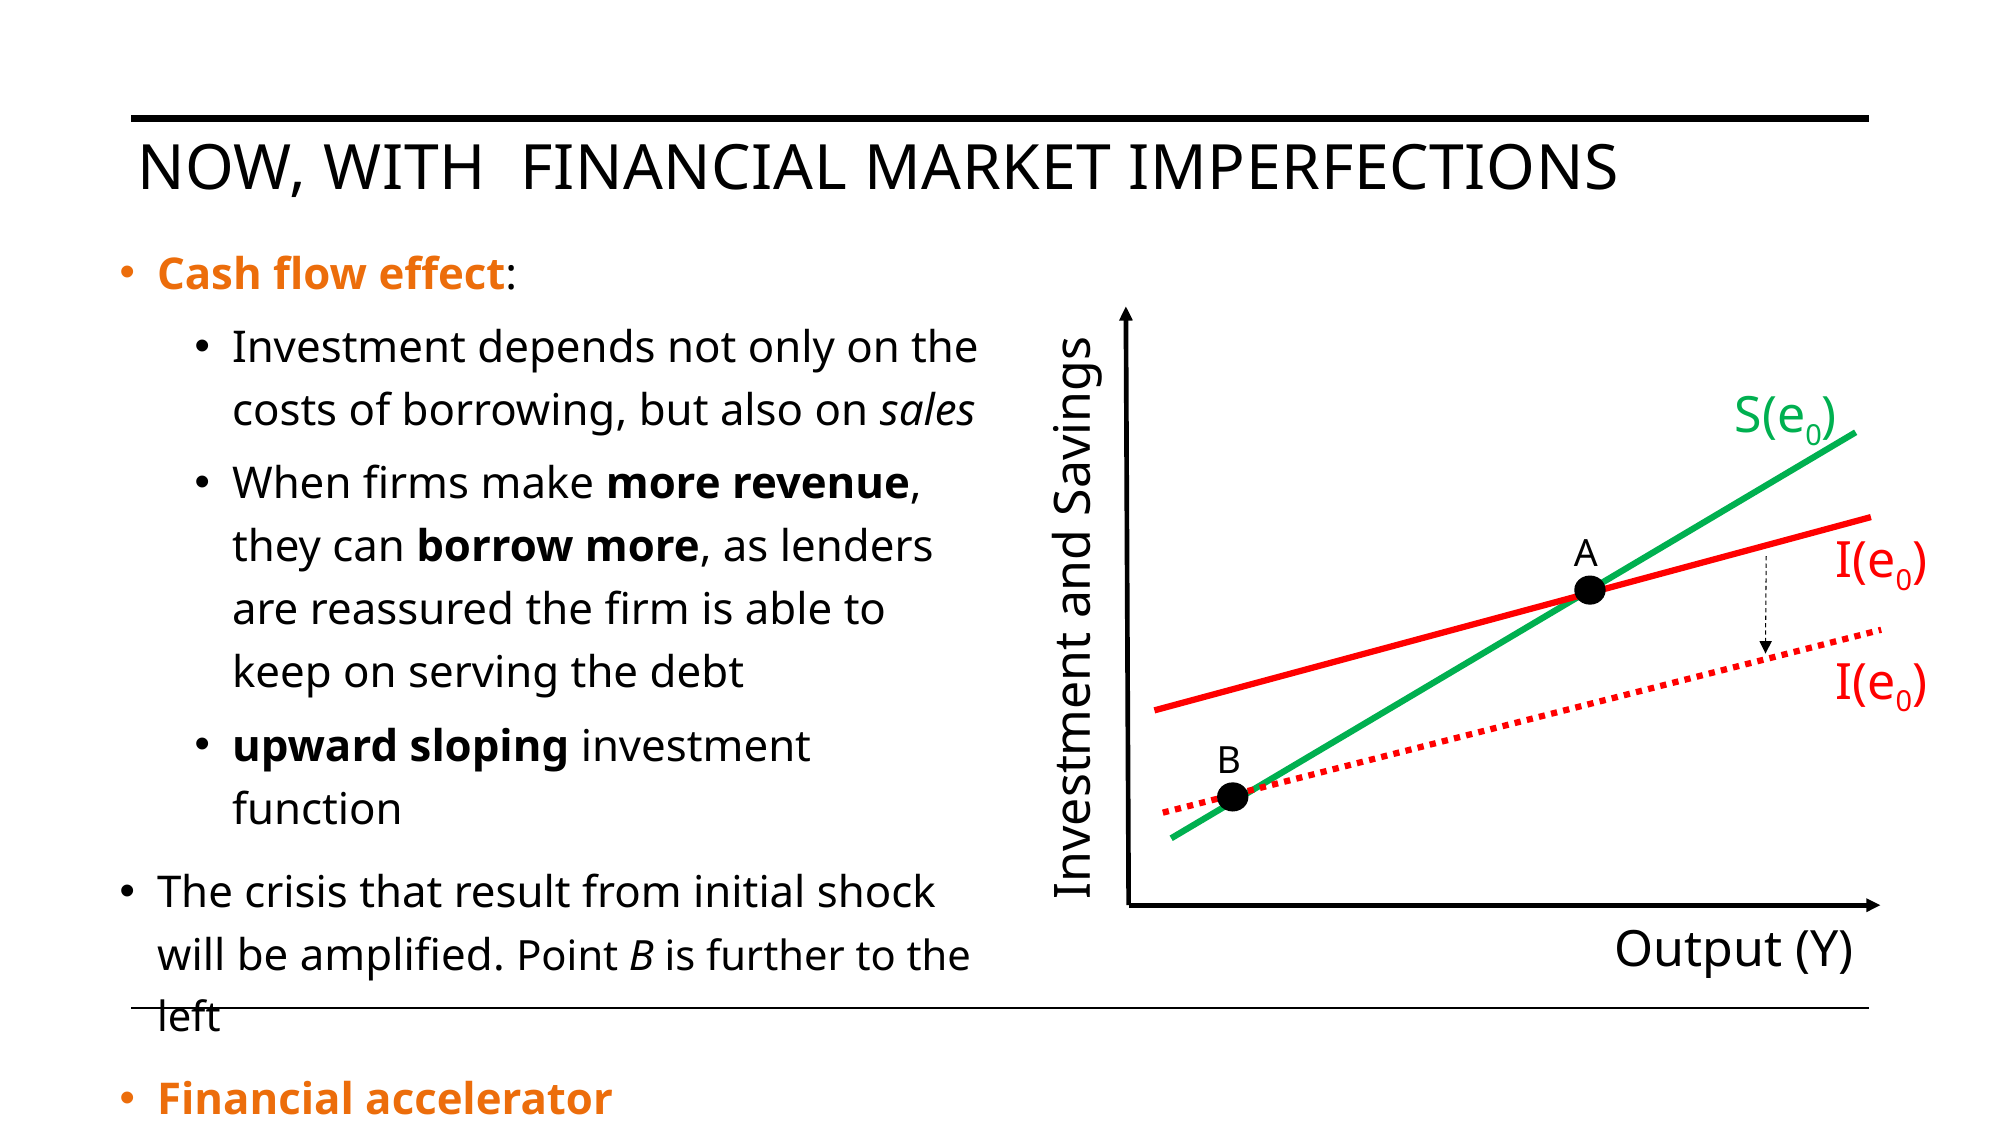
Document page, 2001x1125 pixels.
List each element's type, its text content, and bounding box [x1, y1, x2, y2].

text_box I(e0) [1827, 641, 1935, 725]
text_box [1218, 788, 1248, 811]
title Now, with financial market imperfections [122, 120, 2000, 222]
text_box [1119, 306, 1133, 906]
text_box B [1209, 728, 1247, 788]
text_box [1575, 582, 1605, 604]
list Cash flow effect: Investment depends not only on the costs of borrowing, but also on sales When firms make more revenue, they can borrow more, as lenders are reassured the firm is able to keep on serving the debt upward sloping investment function The crisis that result from initial shock will be amplified. Point B is further to the left Financial accelerator [104, 227, 999, 993]
text_box S(e0) [1727, 375, 1845, 459]
text_box [1759, 641, 1772, 654]
text_box I(e0) [1827, 520, 1935, 604]
text_box A [1566, 521, 1604, 582]
text_box [1129, 898, 1881, 912]
text_box Output (Y) [1607, 909, 1862, 985]
text_box Investment and Savings [1032, 328, 1107, 908]
